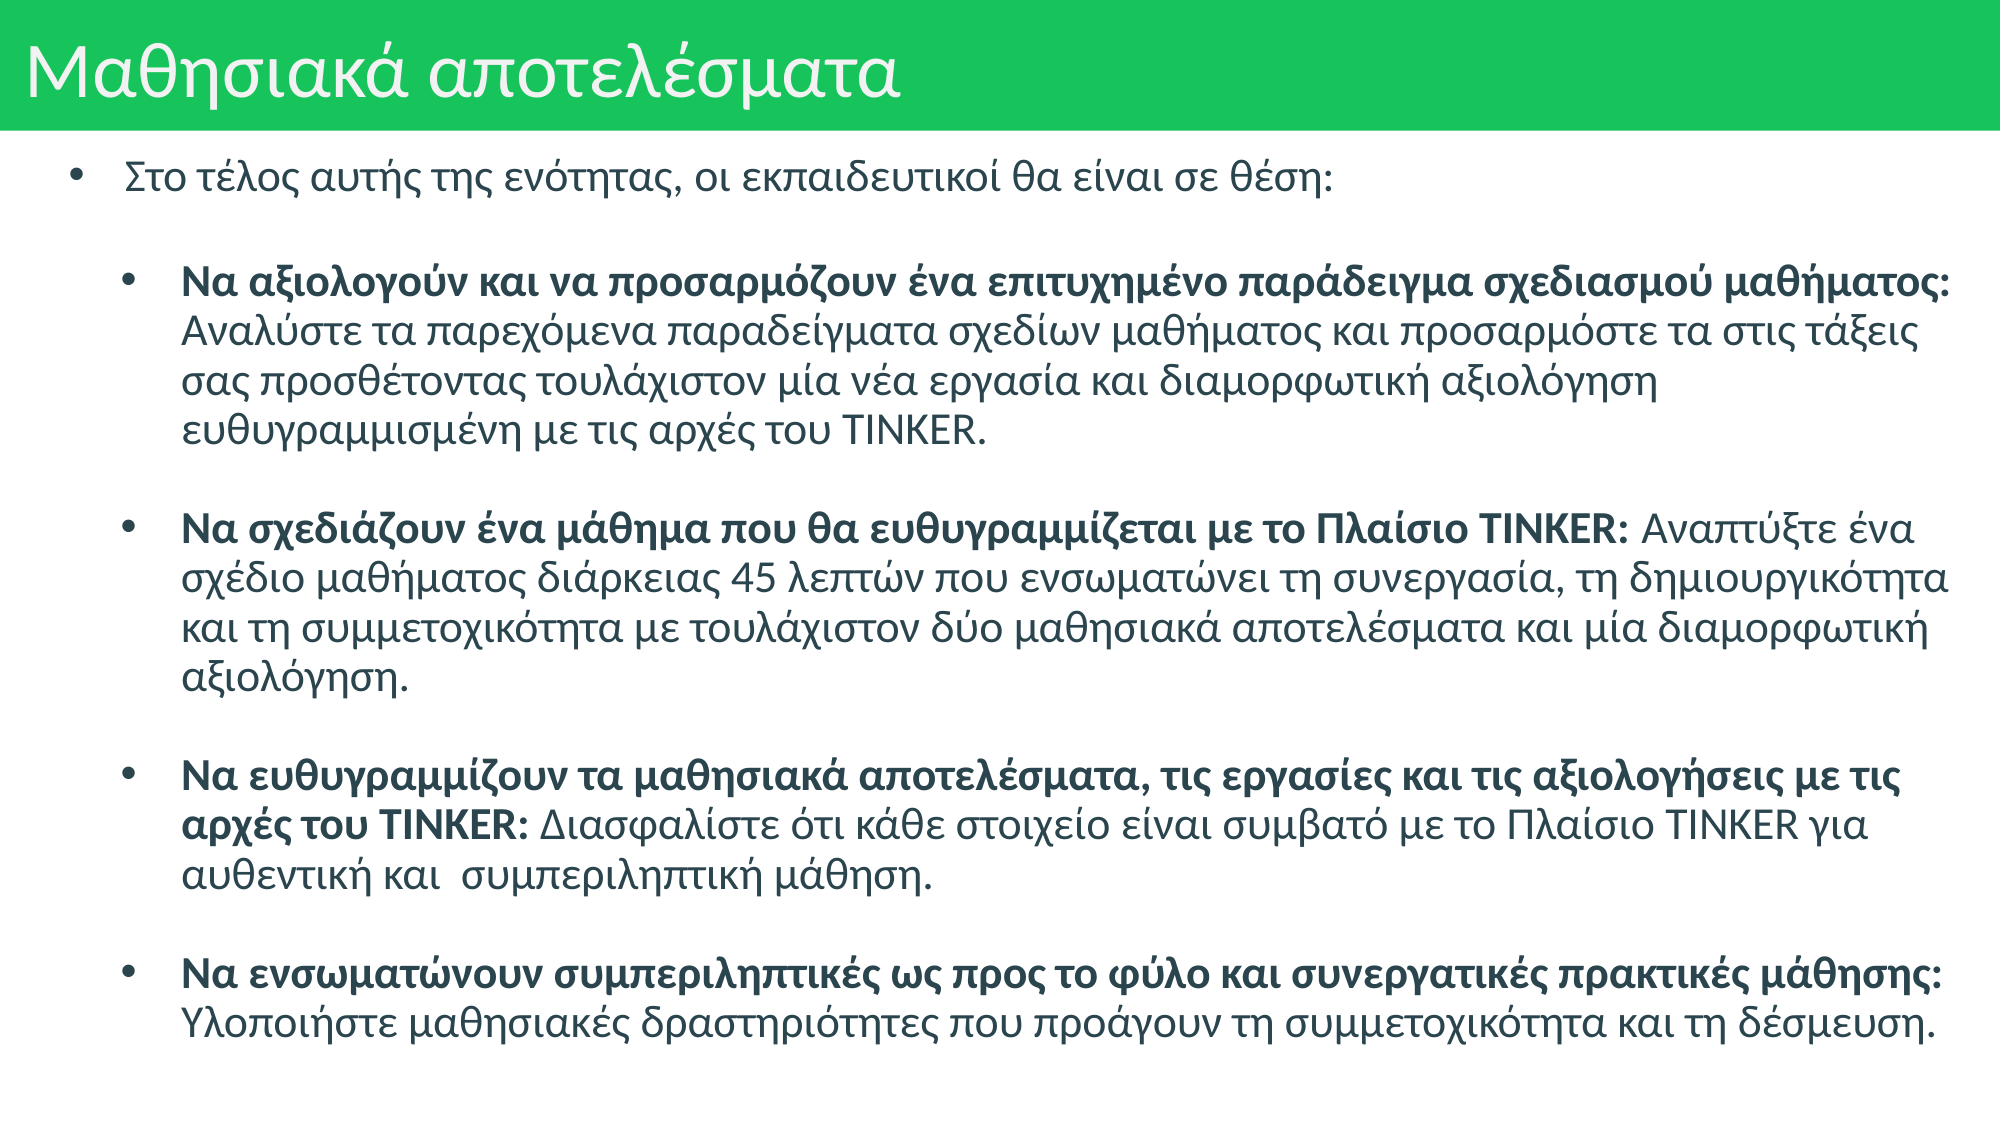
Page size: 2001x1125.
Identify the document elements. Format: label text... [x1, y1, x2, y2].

list Στο τέλος αυτής της ενότητας, οι εκπαιδευτικοί θα είναι σε θέση: Να αξιολογούν και να προσαρμόζουν ένα επιτυχημένο παράδειγμα σχεδιασμού μαθήματος: Αναλύστε τα παρεχόμενα παραδείγματα σχεδίων μαθήματος και προσαρμόστε τα στις τάξεις σας προσθέτοντας τουλάχιστον μία νέα εργασία και διαμορφωτική αξιολόγηση ευθυγραμμισμένη με τις αρχές του TINKER. Να σχεδιάζουν ένα μάθημα που θα ευθυγραμμίζεται με το Πλαίσιο TINKER: Αναπτύξτε ένα σχέδιο μαθήματος διάρκειας 45 λεπτών που ενσωματώνει τη συνεργασία, τη δημιουργικότητα και τη συμμετοχικότητα με τουλάχιστον δύο μαθησιακά αποτελέσματα και μία διαμορφωτική αξιολόγηση. Να ευθυγραμμίζουν τα μαθησιακά αποτελέσματα, τις εργασίες και τις αξιολογήσεις με τις αρχές του TINKER: Διασφαλίστε ότι κάθε στοιχείο είναι συμβατό με το Πλαίσιο TINKER για αυθεντική και συμπεριληπτική μάθηση. Να ενσωματώνουν συμπεριληπτικές ως προς το φύλο και συνεργατικές πρακτικές μάθησης: Υλοποιήστε μαθησιακές δραστηριότητες που προάγουν τη συμμετοχικότητα και τη δέσμευση. [16, 144, 1976, 1108]
title Μαθησιακά αποτελέσματα [16, 13, 1976, 131]
